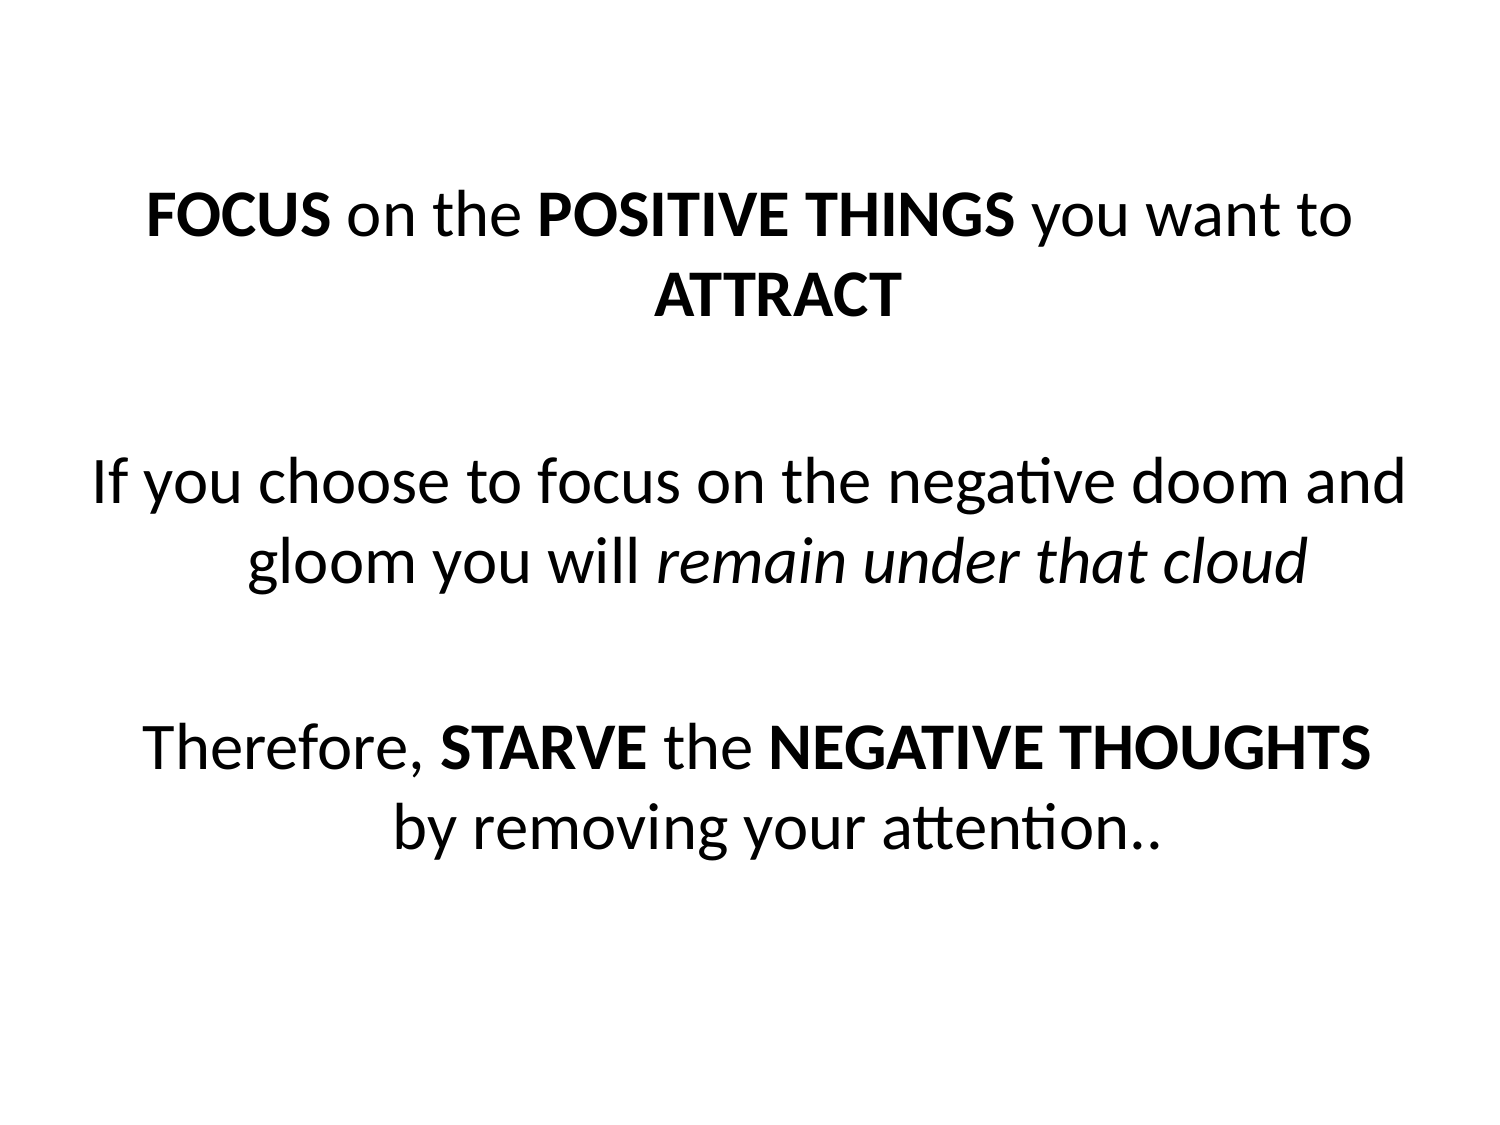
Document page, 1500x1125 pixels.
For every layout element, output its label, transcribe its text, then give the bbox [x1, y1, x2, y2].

list FOCUS on the POSITIVE THINGS you want to ATTRACT If you choose to focus on the negative doom and gloom you will remain under that cloud Therefore, STARVE the NEGATIVE THOUGHTS by removing your attention.. [75, 162, 1425, 1050]
